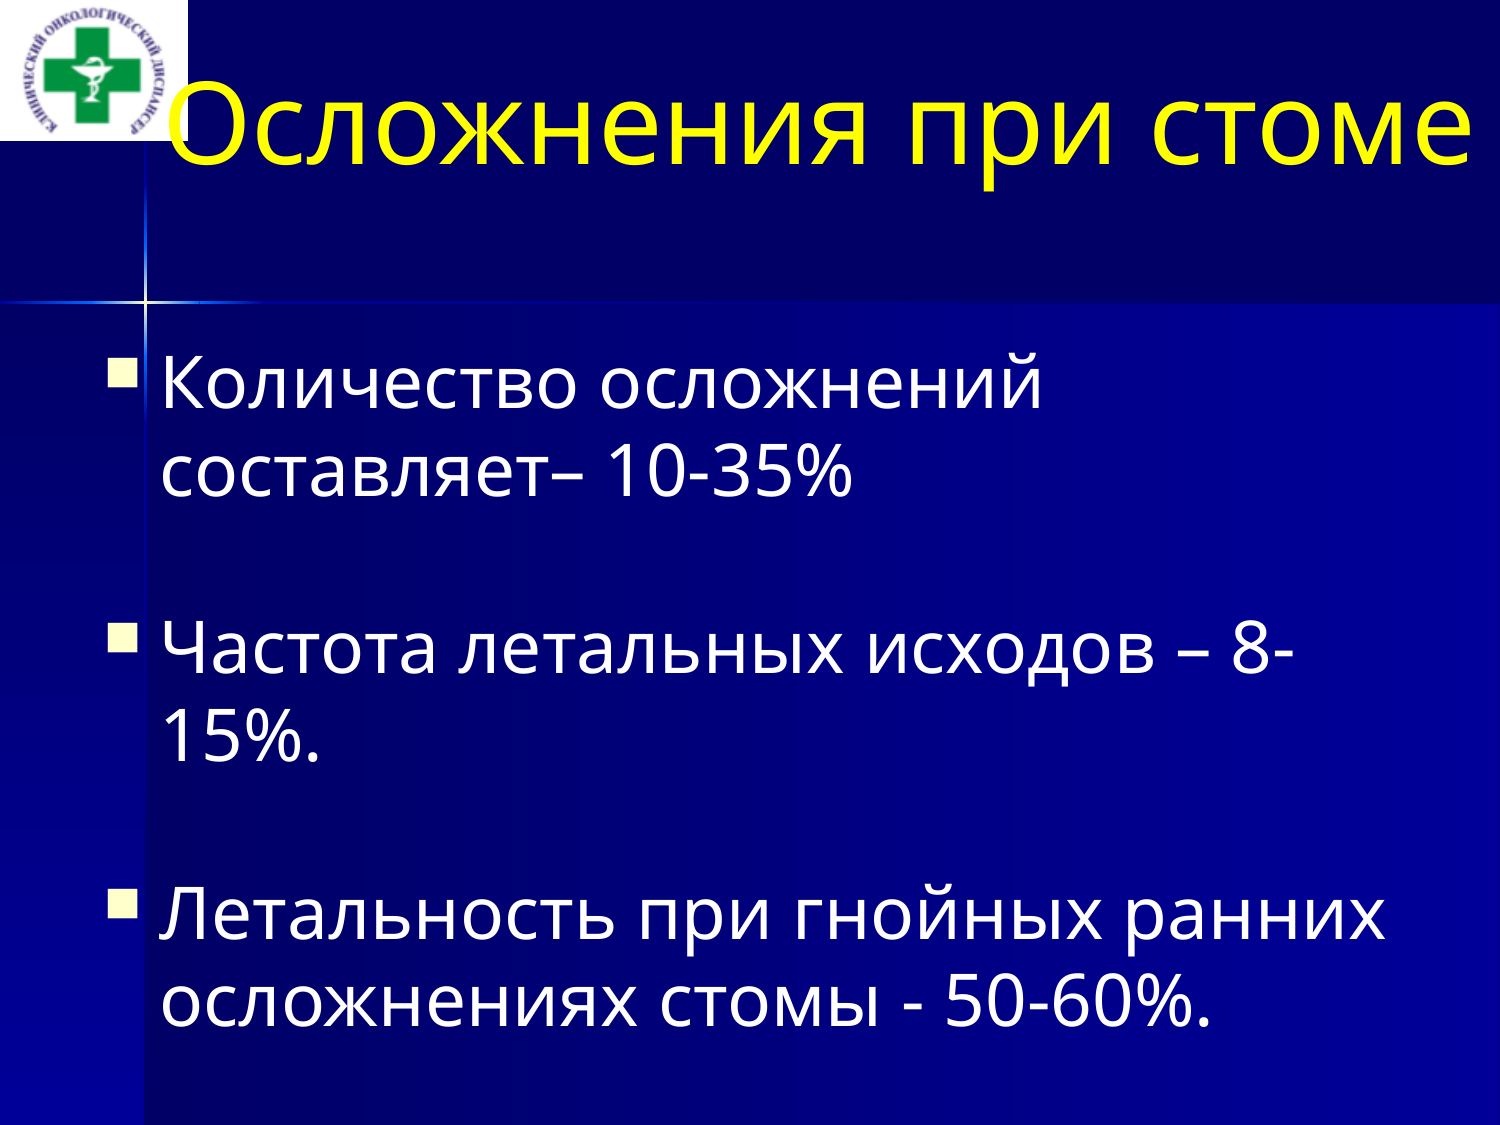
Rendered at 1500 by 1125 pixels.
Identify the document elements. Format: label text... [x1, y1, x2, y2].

picture [0, 0, 188, 141]
title Осложнения при стоме [144, 52, 1495, 185]
list Количество осложнений составляет– 10-35% Частота летальных исходов – 8-15%. Летальность при гнойных ранних осложнениях стомы - 50-60%. [88, 327, 1460, 1012]
